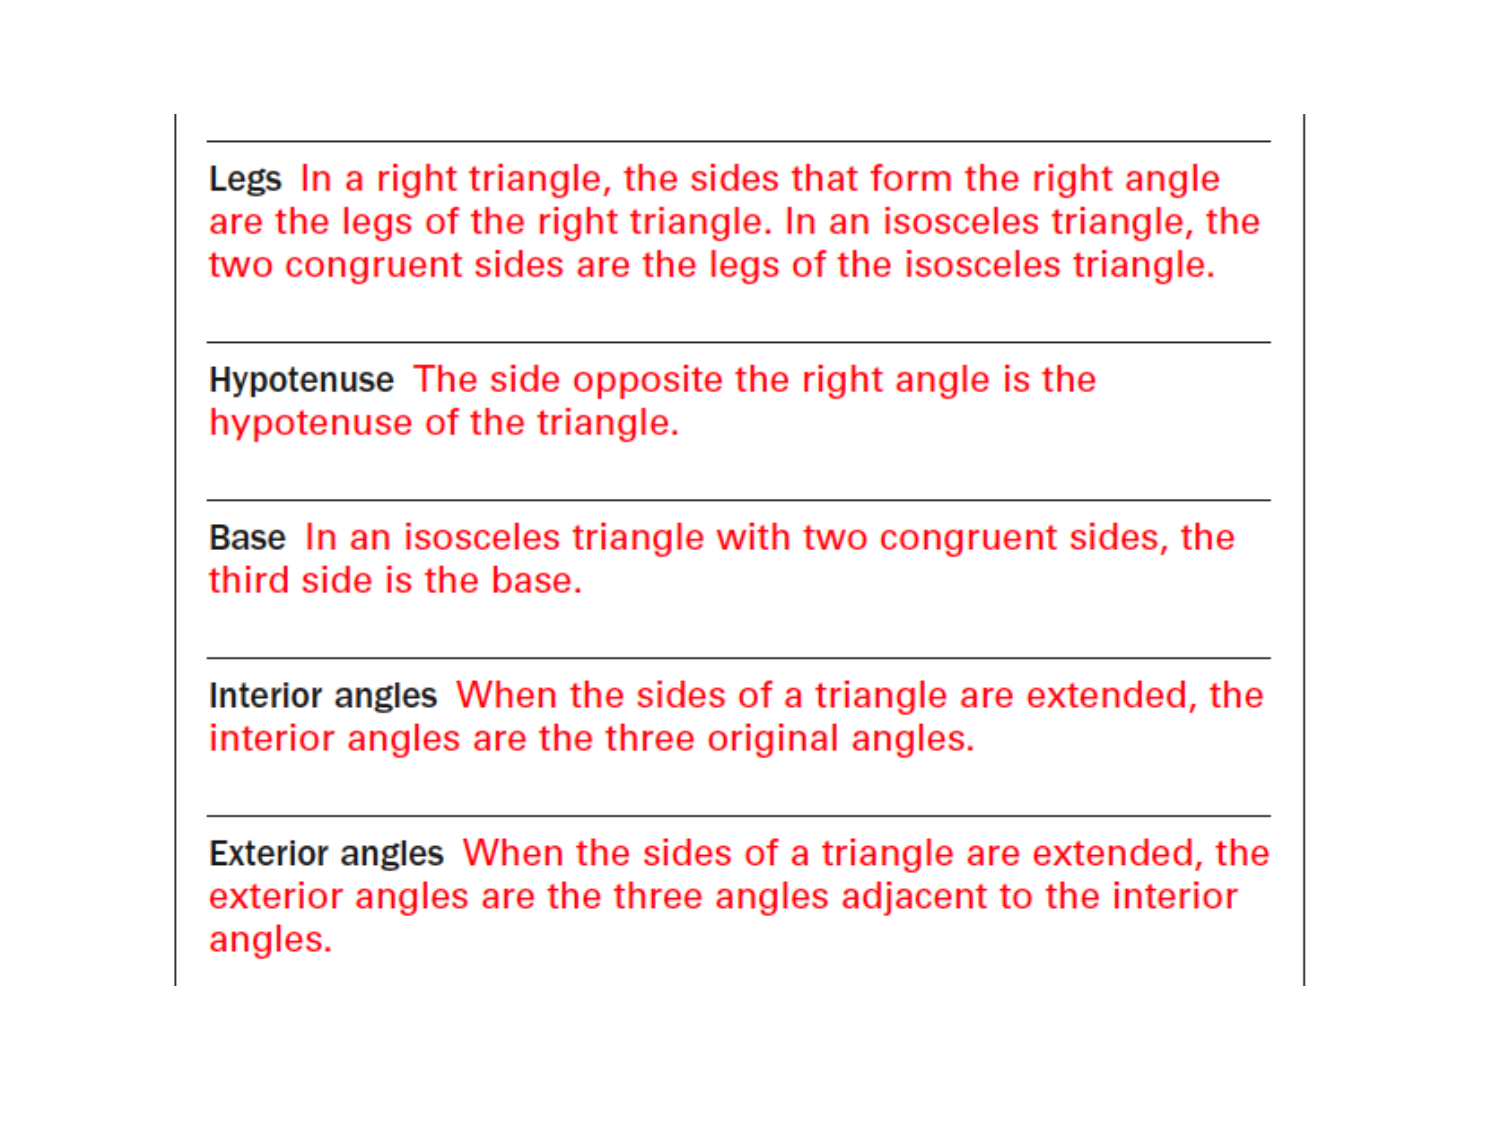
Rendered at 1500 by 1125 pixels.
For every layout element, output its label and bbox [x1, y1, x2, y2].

list [112, 114, 1388, 986]
